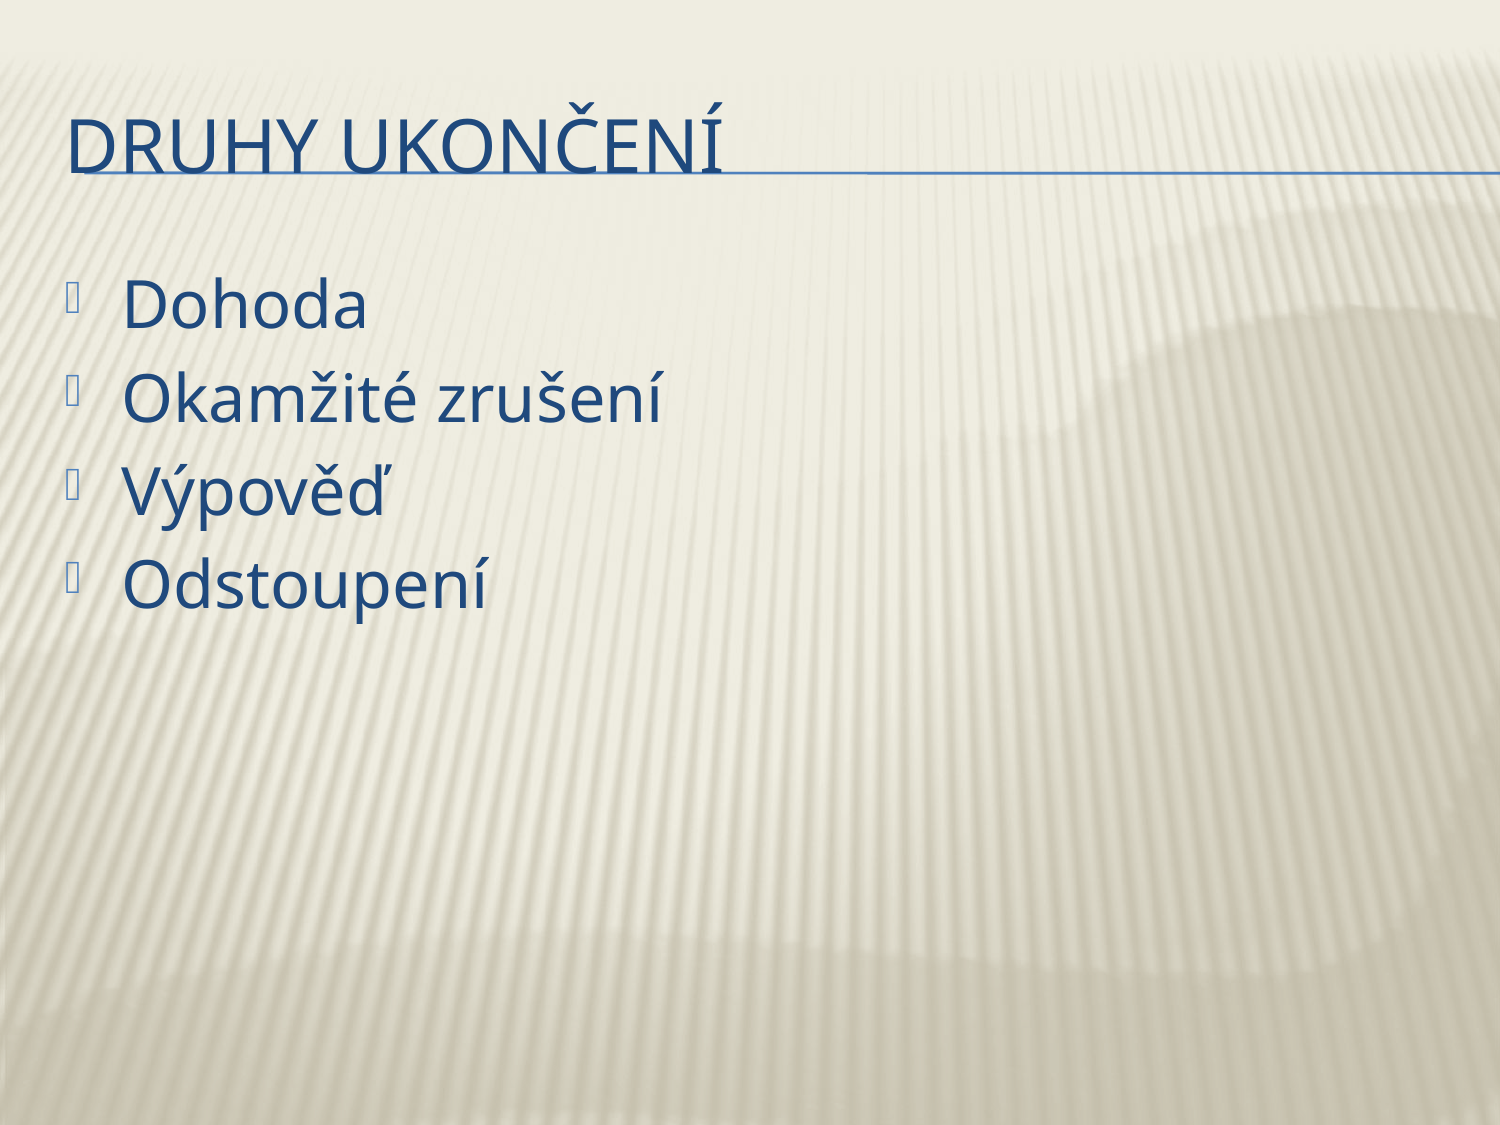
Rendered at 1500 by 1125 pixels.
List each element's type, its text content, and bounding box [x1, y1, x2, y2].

title Druhy ukončení [50, 75, 1475, 213]
list Dohoda Okamžité zrušení Výpověď Odstoupení [50, 254, 1475, 998]
